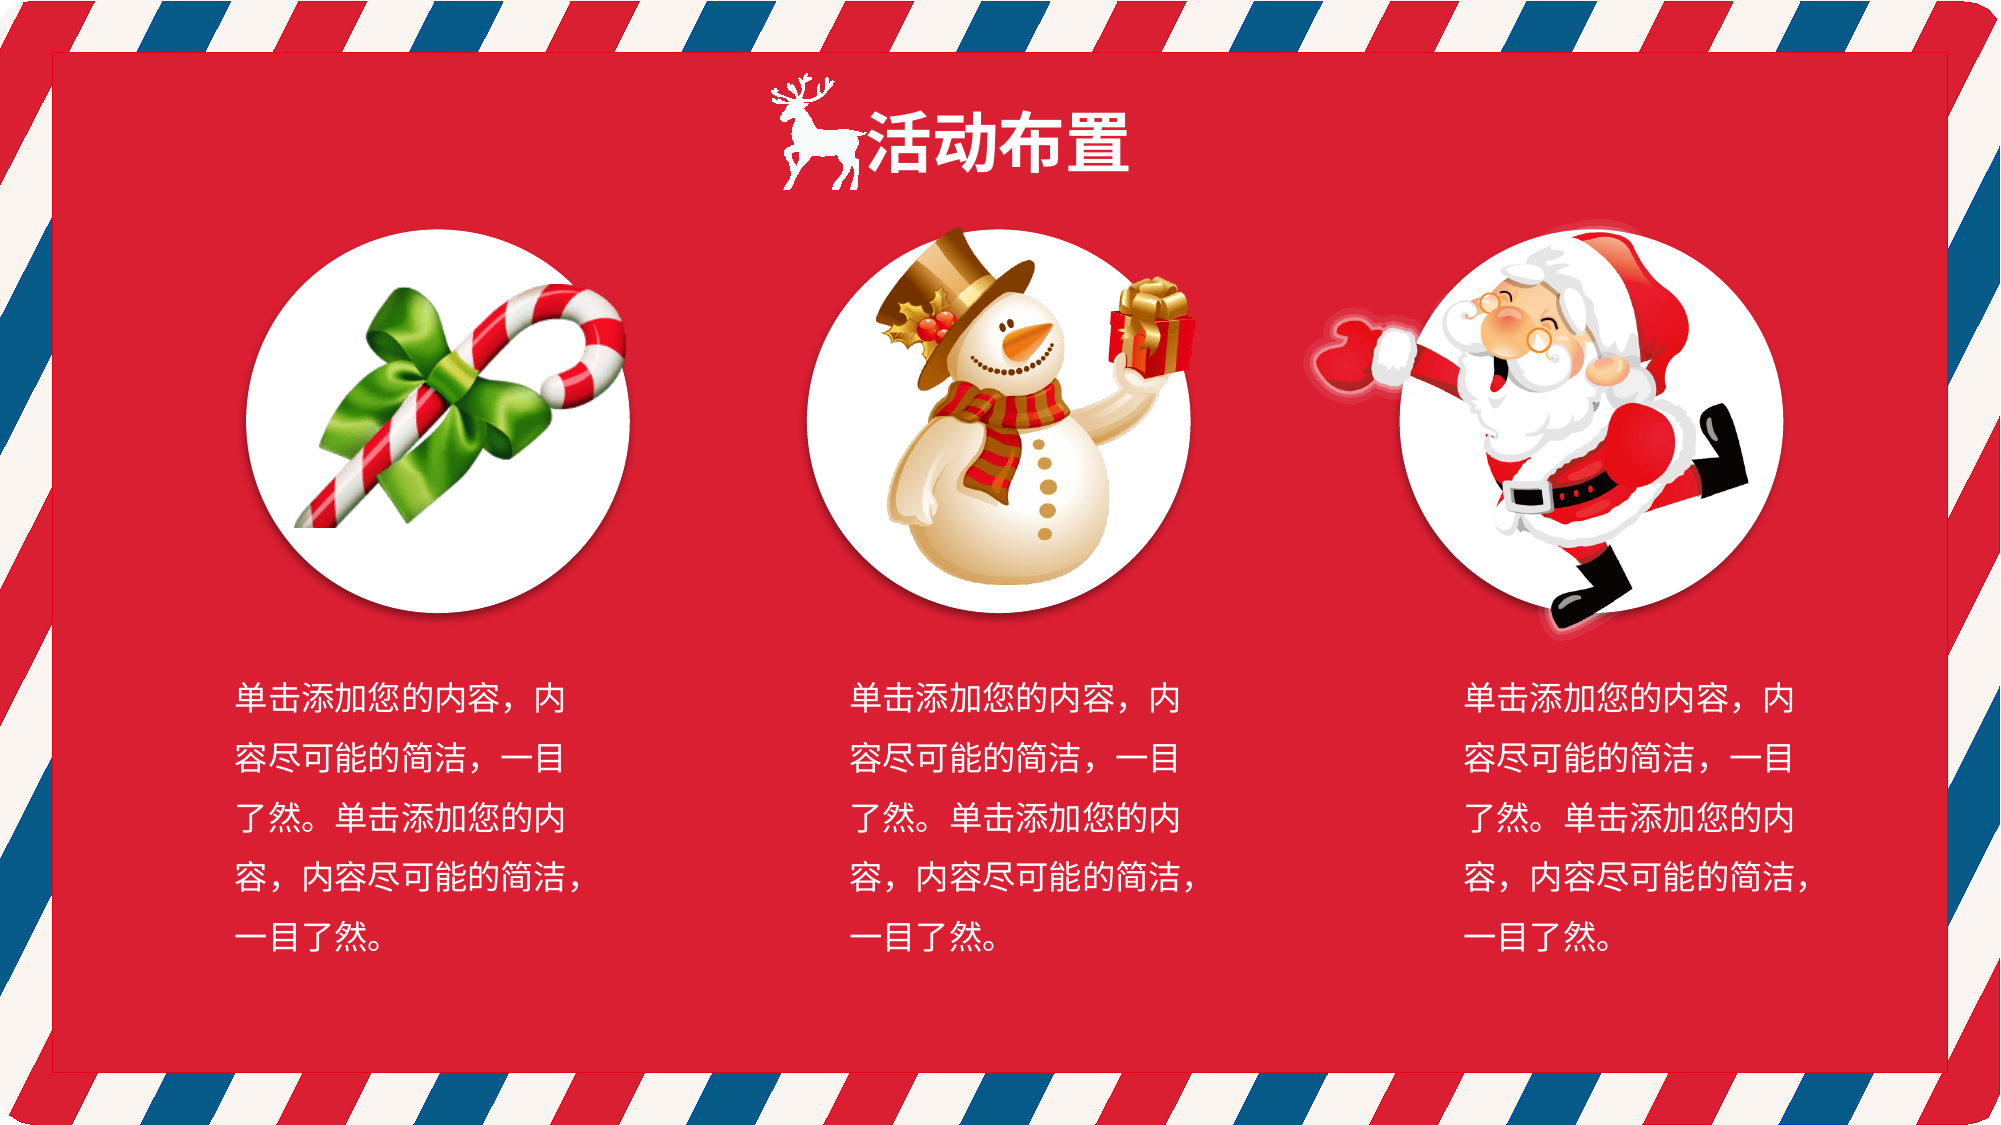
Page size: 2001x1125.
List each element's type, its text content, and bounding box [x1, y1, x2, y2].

picture [876, 226, 1196, 585]
text_box [1761, 329, 1785, 514]
picture [294, 284, 626, 528]
text_box 单击添加您的内容，内容尽可能的简洁，一目了然。单击添加您的内容，内容尽可能的简洁，一目了然。 [220, 649, 587, 964]
text_box [896, 585, 1101, 615]
text_box 单击添加您的内容，内容尽可能的简洁，一目了然。单击添加您的内容，内容尽可能的简洁，一目了然。 [834, 649, 1201, 964]
text_box [245, 292, 599, 615]
text_box [302, 228, 574, 284]
text_box 活动布置 [850, 93, 1551, 188]
text_box [626, 378, 631, 464]
picture [1303, 219, 1761, 641]
text_box [771, 73, 867, 190]
text_box [805, 272, 876, 570]
text_box 单击添加您的内容，内容尽可能的简洁，一目了然。单击添加您的内容，内容尽可能的简洁，一目了然。 [1448, 649, 1815, 964]
